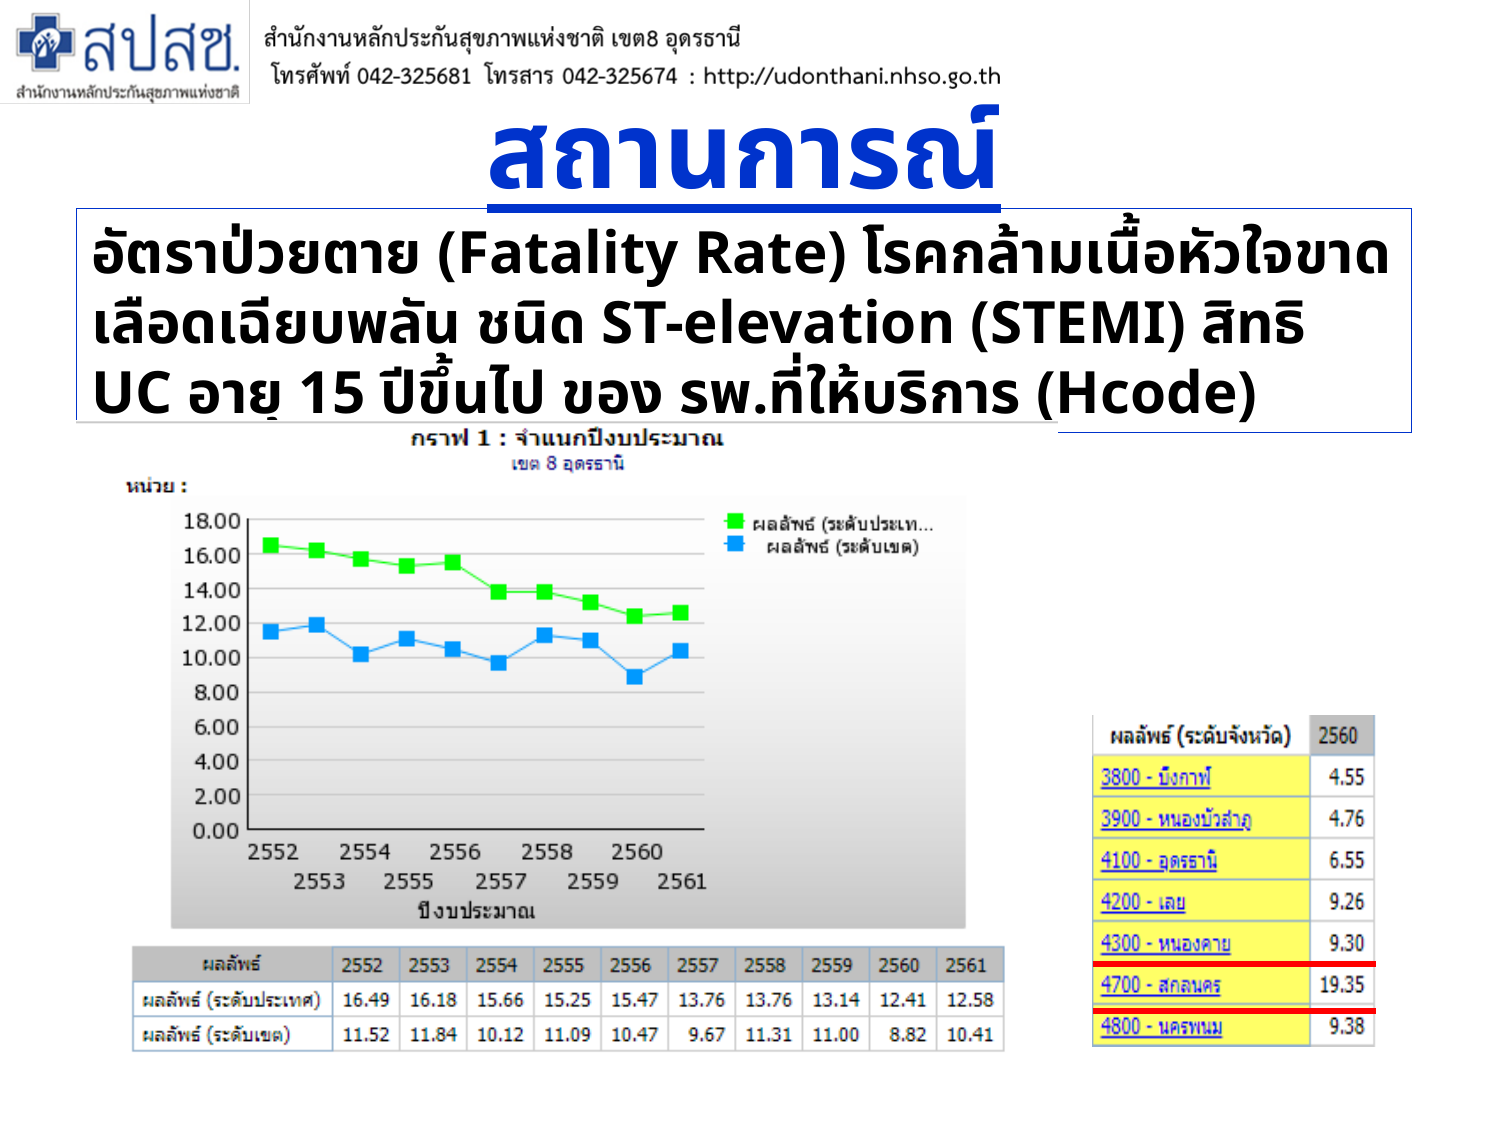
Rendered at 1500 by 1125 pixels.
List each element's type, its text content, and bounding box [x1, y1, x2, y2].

text_box อัตราป่วยตาย (Fatality Rate) โรคกล้ามเนื้อหัวใจขาดเลือดเฉียบพลัน ชนิด ST-elevation (STEMI) สิทธิ UC อายุ 15 ปีขึ้นไป ของ รพ.ที่ให้บริการ (Hcode) [76, 208, 1412, 433]
title สถานการณ์ [125, 74, 1363, 208]
picture [0, 0, 1029, 118]
picture [1092, 715, 1377, 963]
picture [76, 420, 1058, 1059]
picture [1092, 1012, 1377, 1048]
picture [1092, 965, 1377, 1011]
